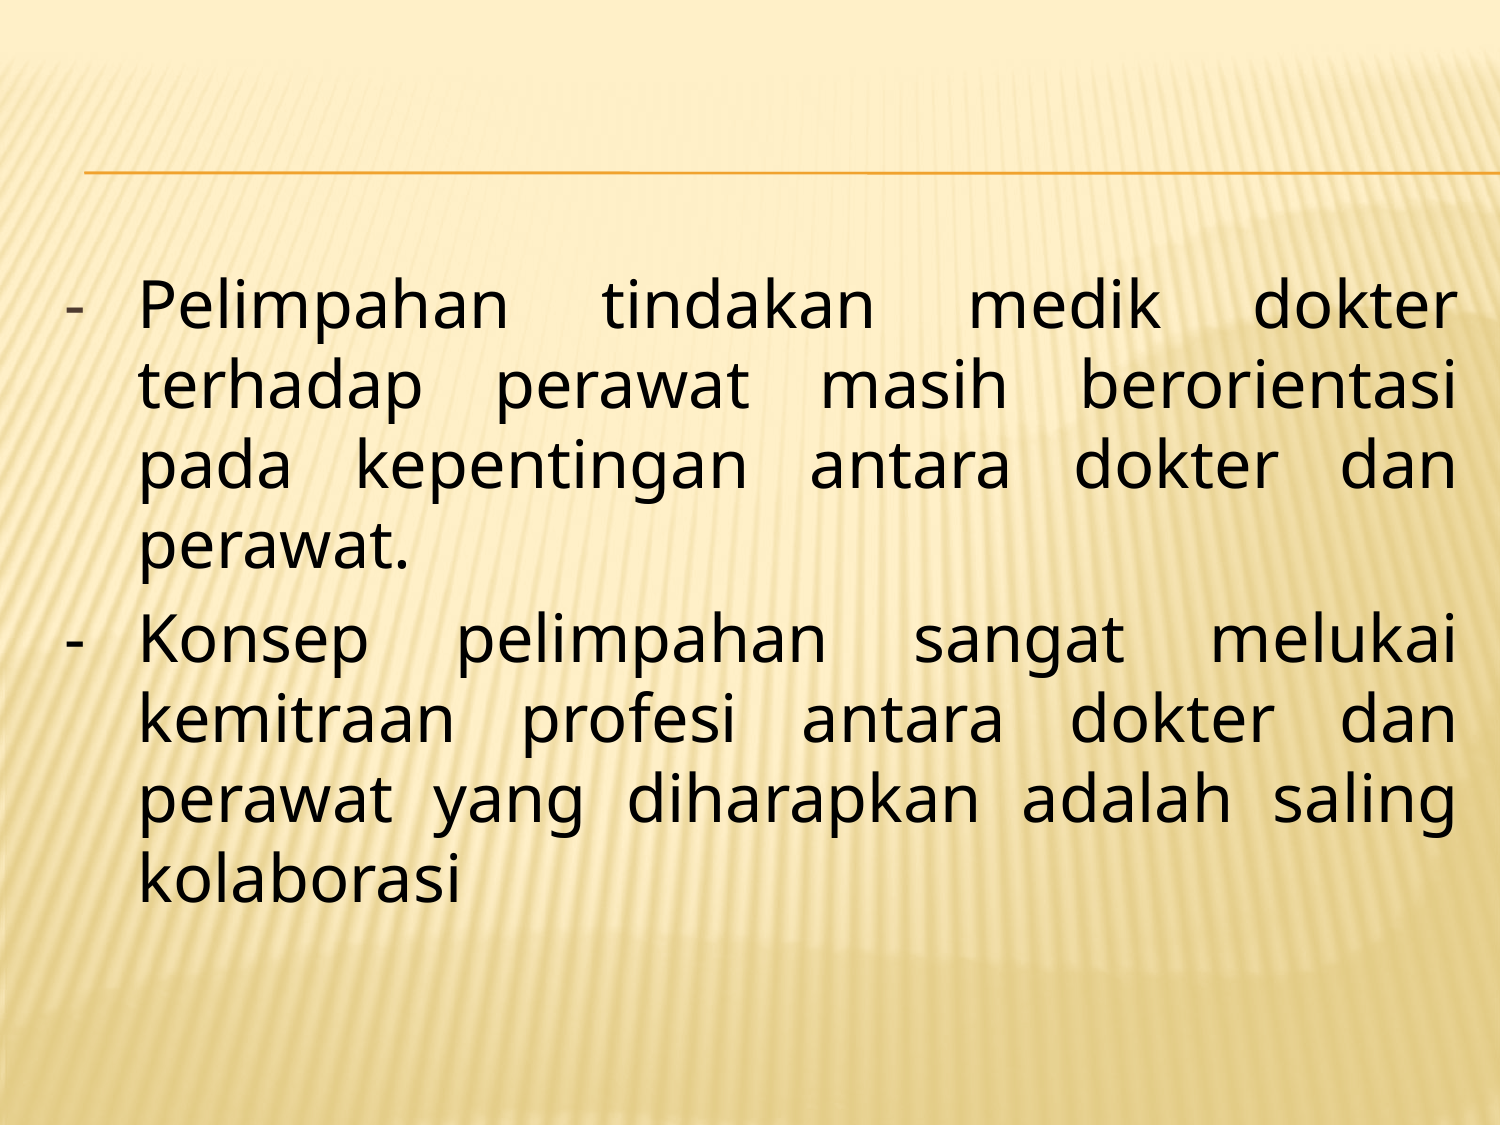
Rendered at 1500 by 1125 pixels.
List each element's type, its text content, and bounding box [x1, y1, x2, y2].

list - Pelimpahan tindakan medik dokter terhadap perawat masih berorientasi pada kepentingan antara dokter dan perawat. - Konsep pelimpahan sangat melukai kemitraan profesi antara dokter dan perawat yang diharapkan adalah saling kolaborasi [50, 254, 1475, 998]
